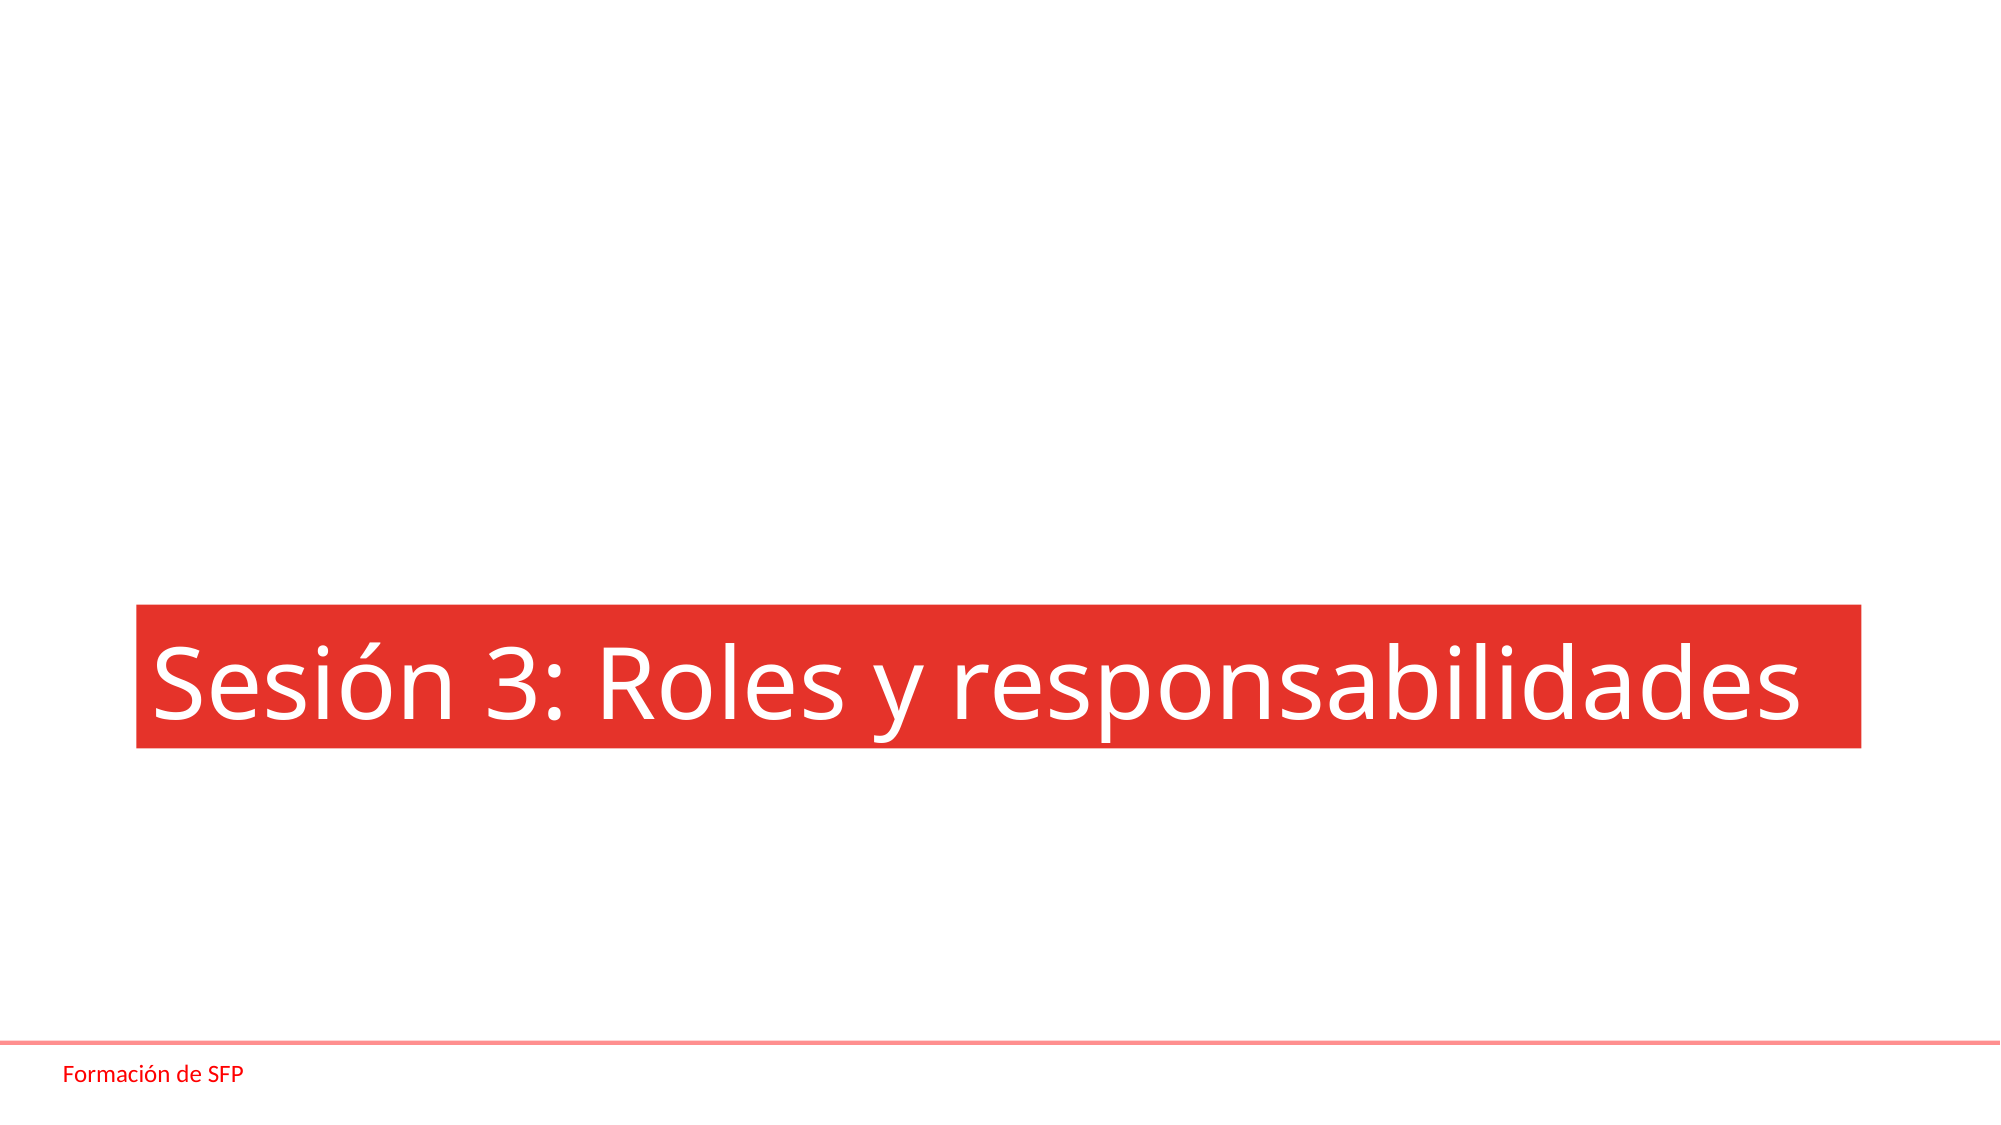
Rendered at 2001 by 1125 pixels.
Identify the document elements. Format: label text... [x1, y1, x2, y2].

title Sesión 3: Roles y responsabilidades [136, 604, 1862, 749]
text_box Formación de SFP [0, 1045, 494, 1103]
